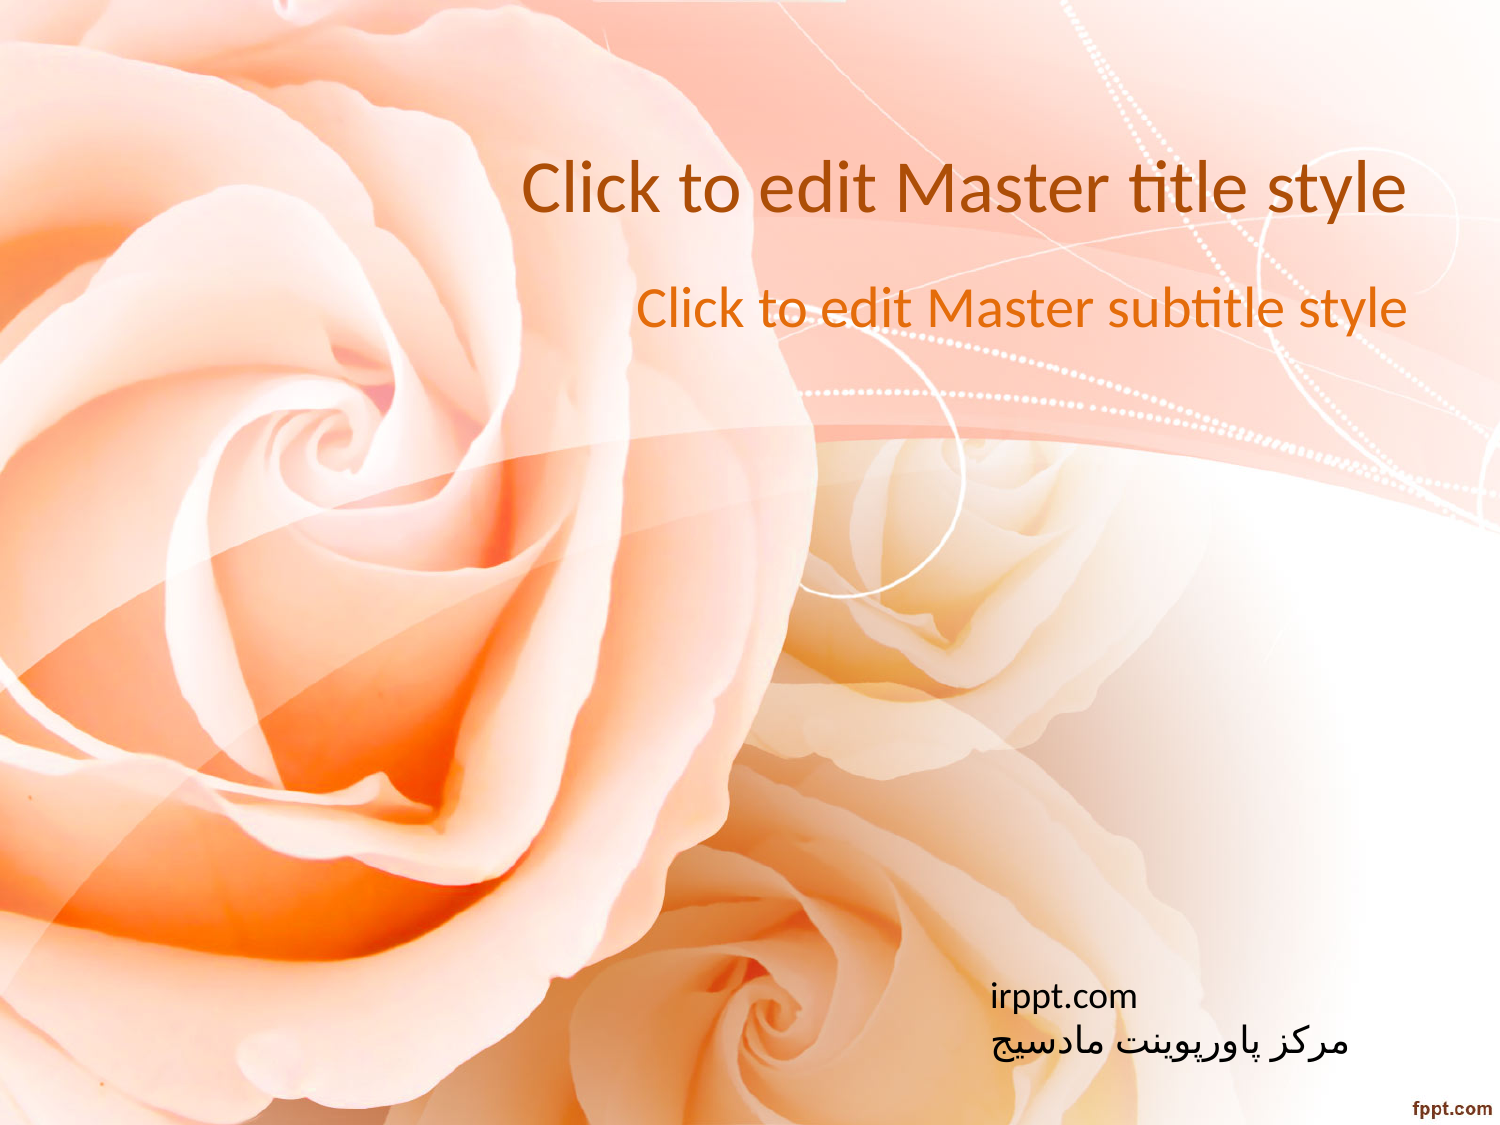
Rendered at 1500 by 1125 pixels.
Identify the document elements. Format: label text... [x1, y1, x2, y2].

picture [0, 0, 1500, 1125]
text_box irppt.com مرکز پاورپوینت مادسیج [975, 963, 1500, 1068]
subtitle Click to edit Master subtitle style [374, 261, 1425, 399]
title Click to edit Master title style [148, 111, 1424, 253]
